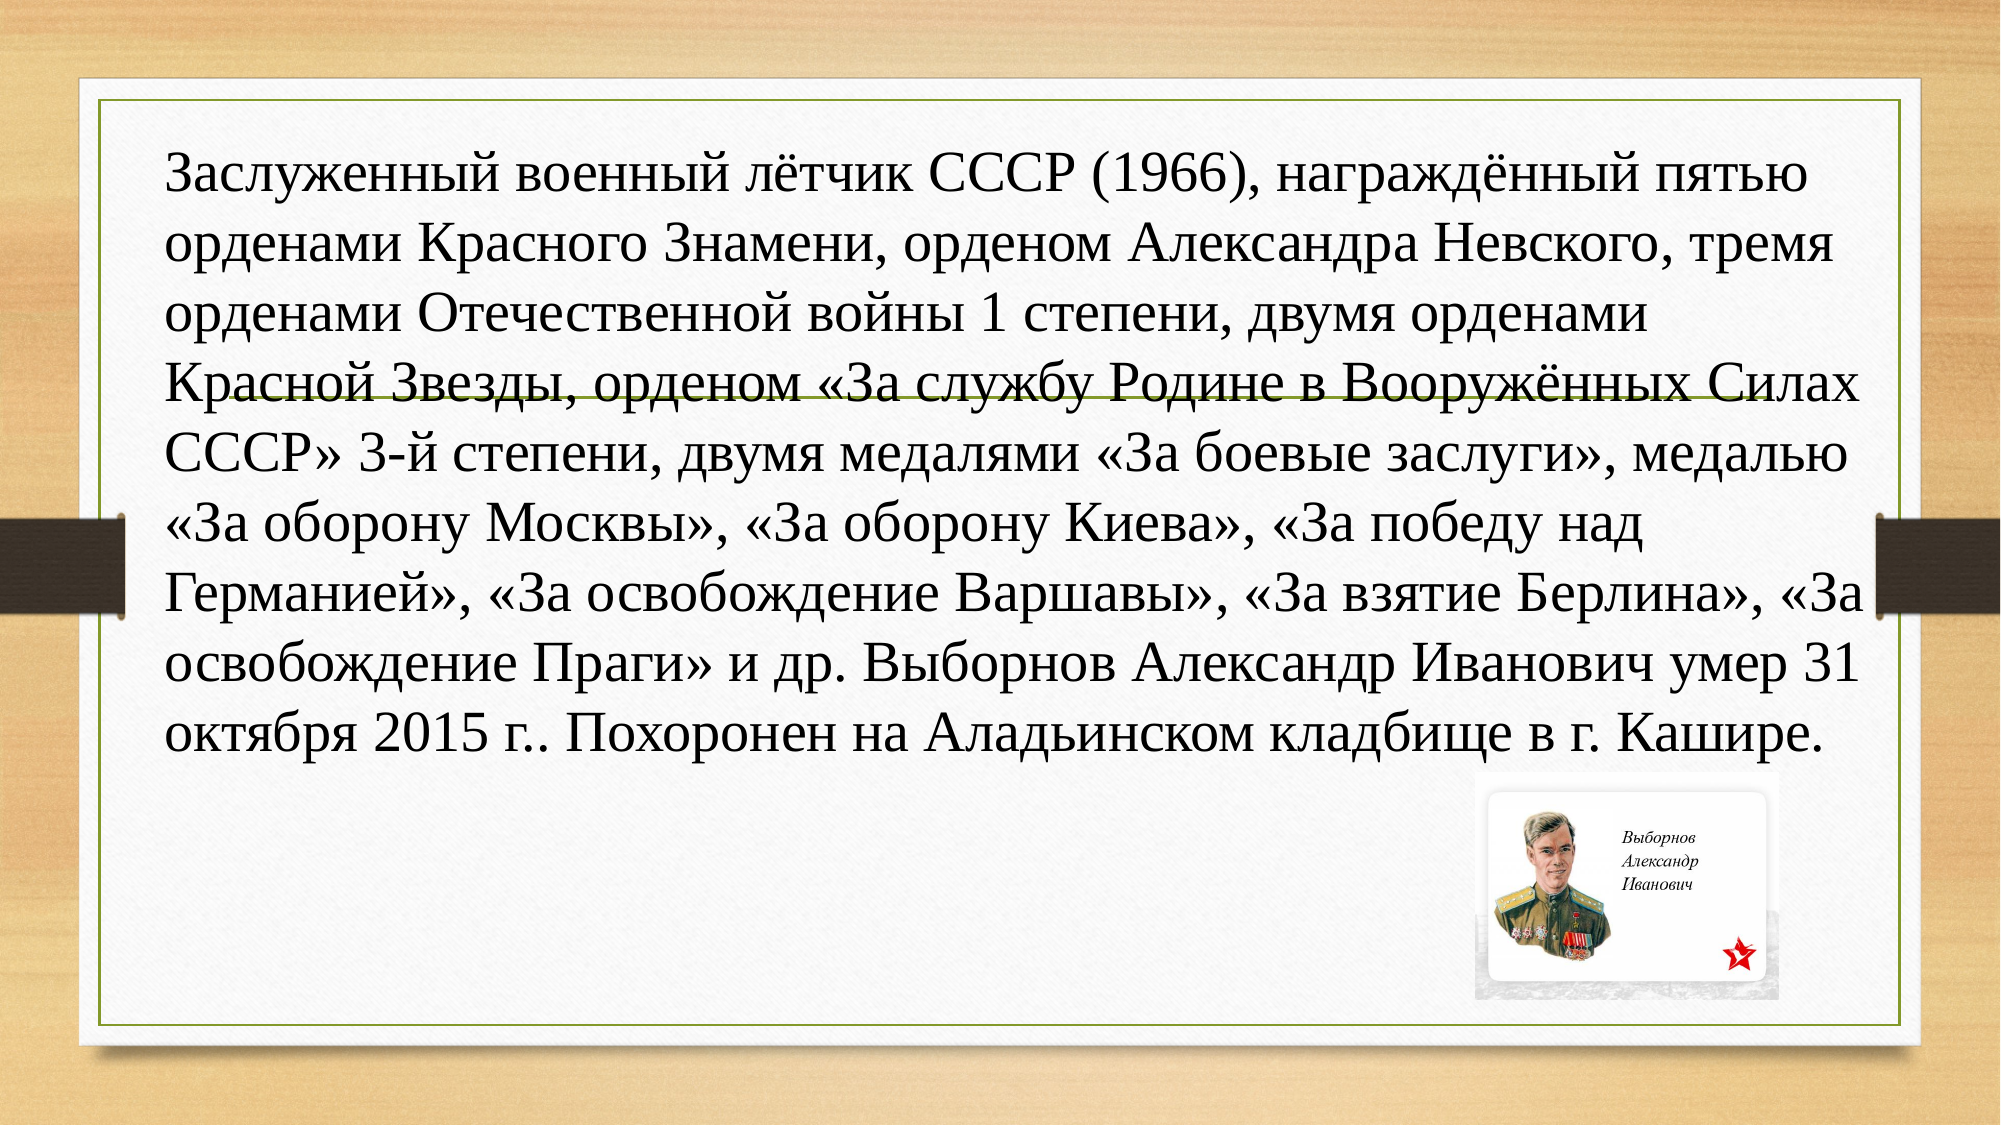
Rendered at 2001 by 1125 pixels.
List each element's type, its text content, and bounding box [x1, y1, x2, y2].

picture [0, 0, 2001, 1125]
text_box Заслуженный военный лётчик СССР (1966), награждённый пятью орденами Красного Знамени, орденом Александра Невского, тремя орденами Отечественной войны 1 степени, двумя орденами Красной Звезды, орденом «За службу Родине в Вооружённых Силах СССР» 3-й степени, двумя медалями «За боевые заслуги», медалью «За оборону Москвы», «За оборону Киева», «За победу над Германией», «За освобождение Варшавы», «За взятие Берлина», «За освобождение Праги» и др. Выборнов Александр Иванович умер 31 октября 2015 г.. Похоронен на Аладьинском кладбище в г. Кашире. [150, 125, 1883, 840]
